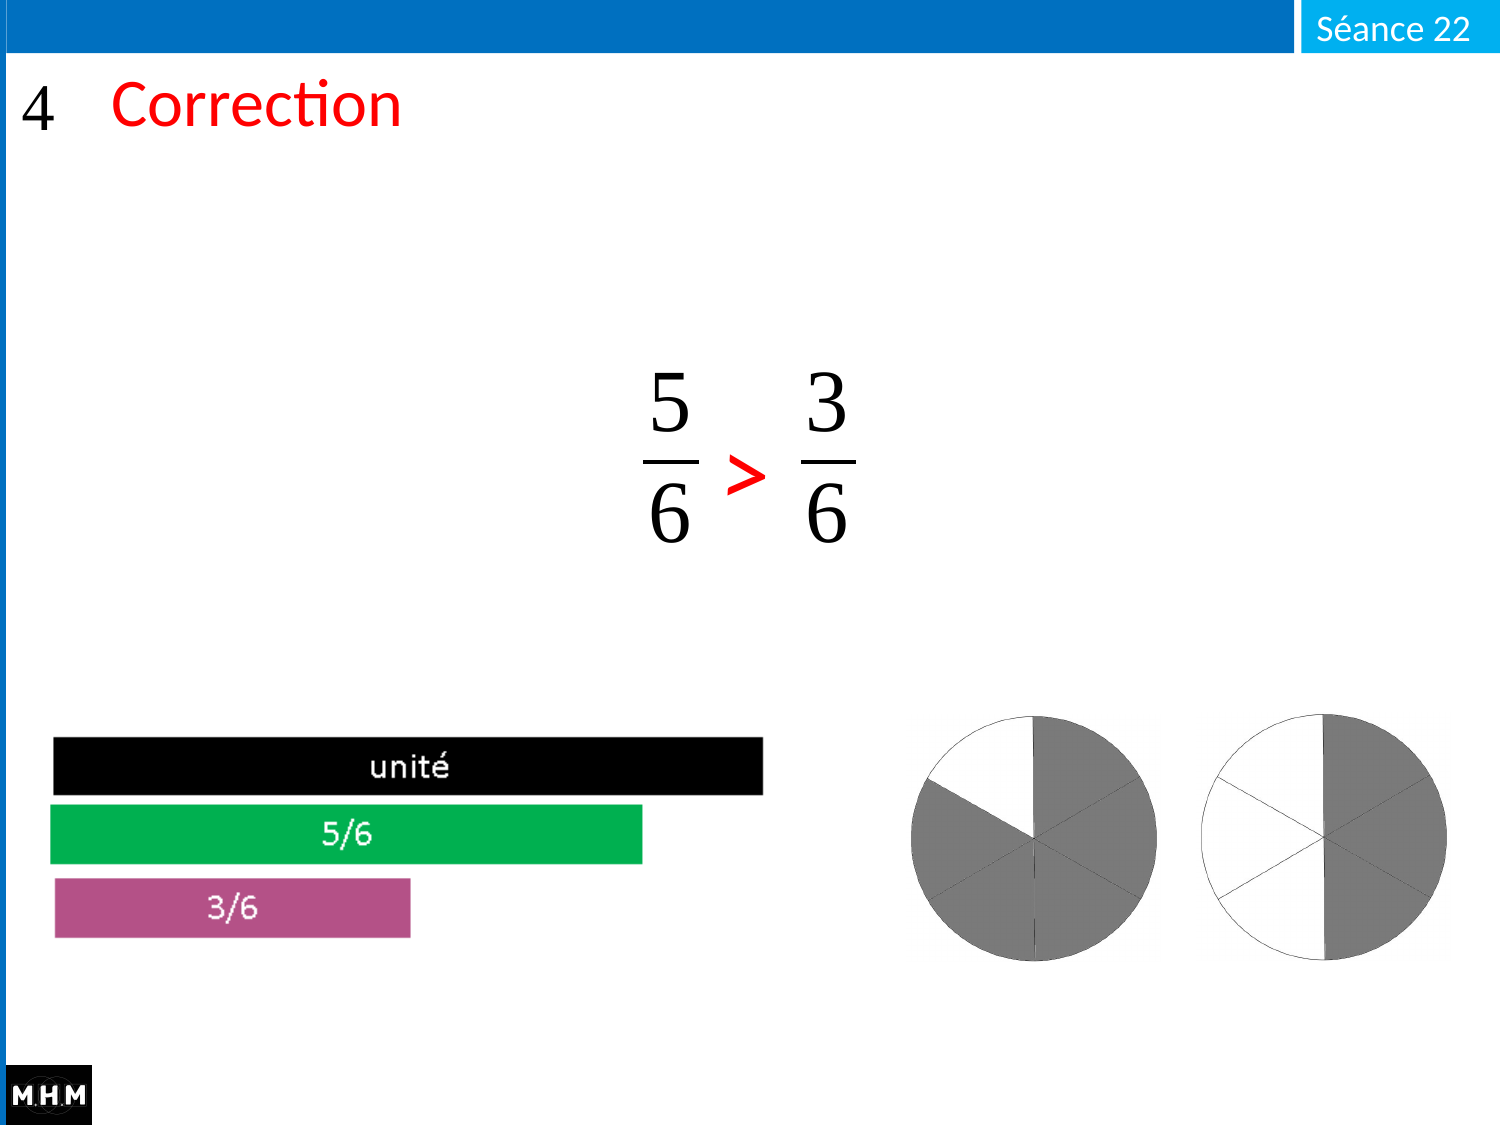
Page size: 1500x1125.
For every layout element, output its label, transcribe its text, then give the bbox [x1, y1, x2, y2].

picture [49, 728, 768, 946]
picture [906, 714, 1161, 962]
text_box > [702, 398, 798, 539]
title Correction [96, 60, 1391, 150]
picture [6, 1065, 92, 1125]
picture [1196, 712, 1451, 961]
